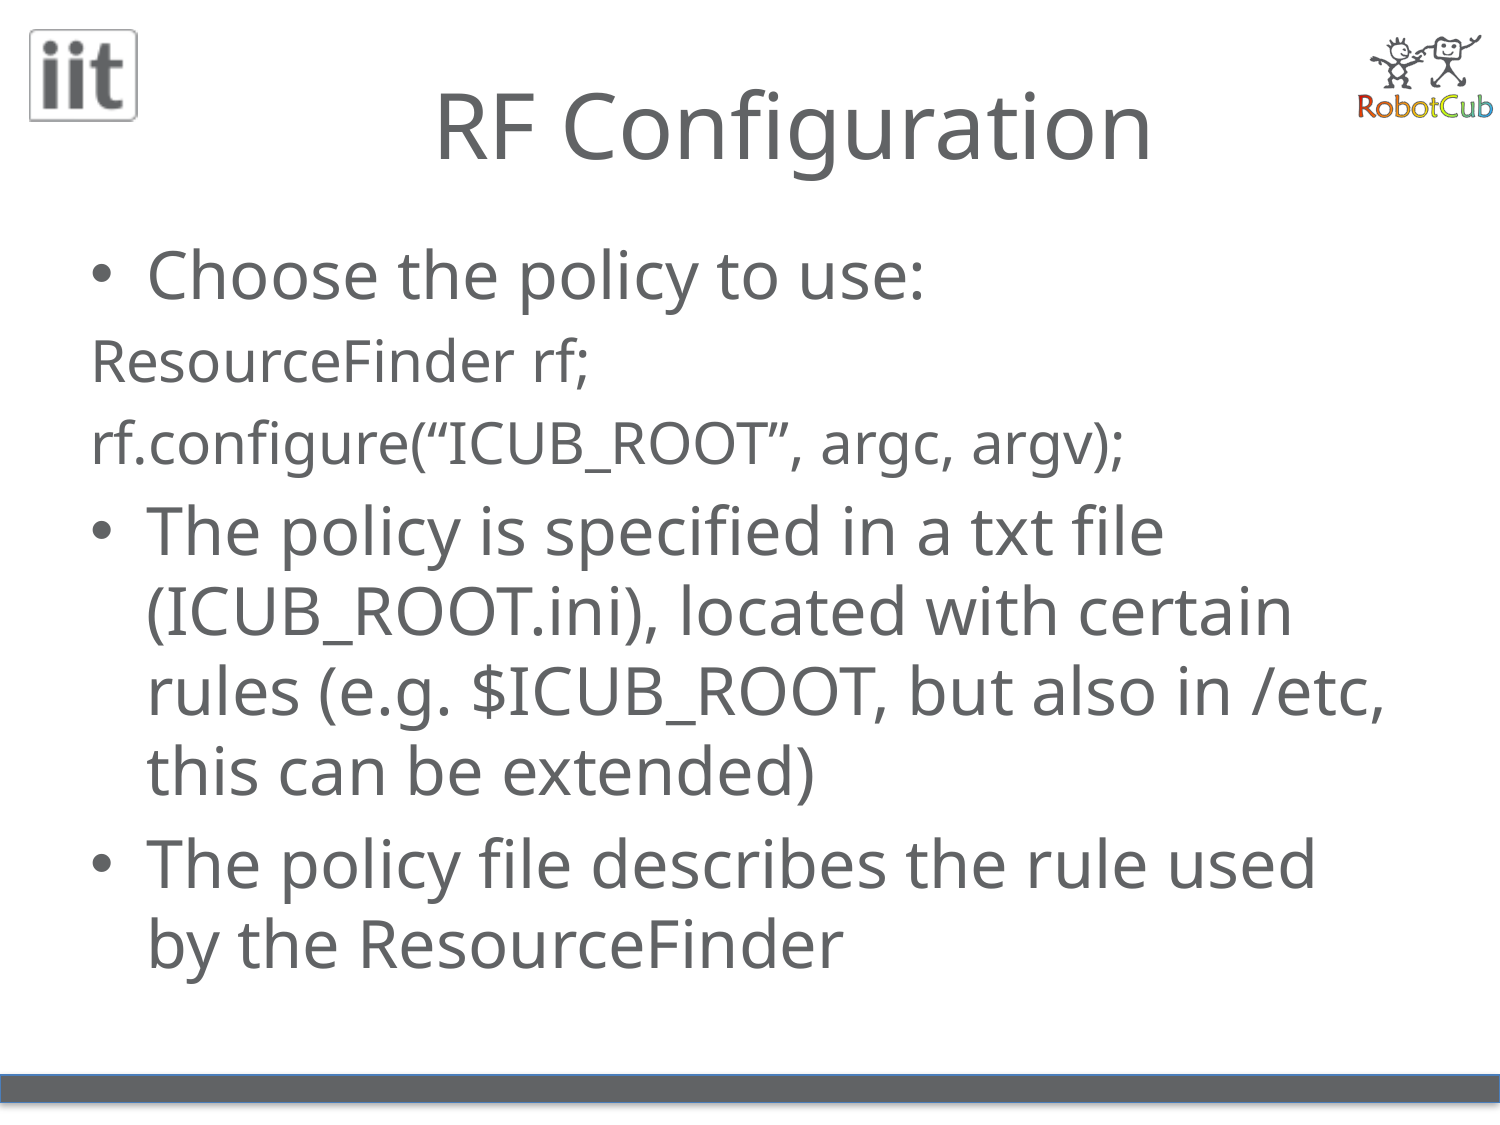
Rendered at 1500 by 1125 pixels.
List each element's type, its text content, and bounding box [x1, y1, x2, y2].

picture [1356, 29, 1494, 122]
title RF Configuration [162, 45, 1425, 200]
list Choose the policy to use: ResourceFinder rf; rf.configure(“ICUB_ROOT”, argc, argv); The policy is specified in a txt file (ICUB_ROOT.ini), located with certain rules (e.g. $ICUB_ROOT, but also in /etc, this can be extended) The policy file describes the rule used by the ResourceFinder [75, 224, 1425, 1005]
picture [29, 29, 138, 122]
